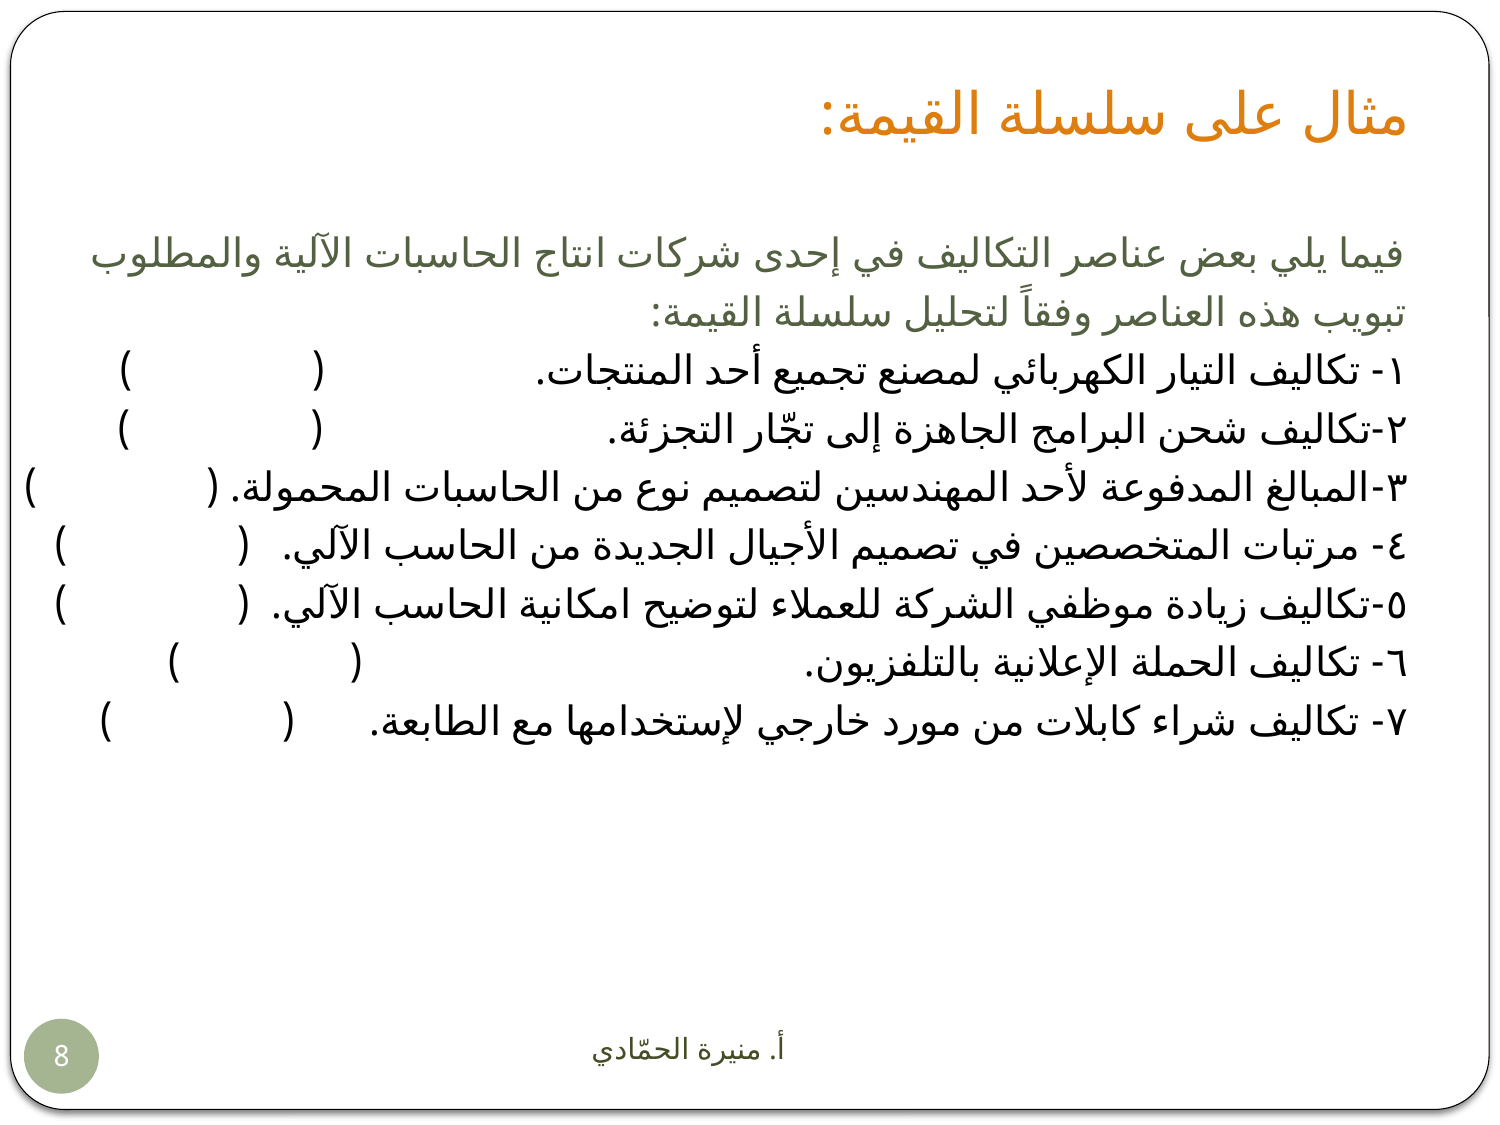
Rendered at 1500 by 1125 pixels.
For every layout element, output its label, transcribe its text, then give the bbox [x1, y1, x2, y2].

title مثال على سلسلة القيمة: [150, 45, 1425, 161]
footer أ. منيرة الحمّادي [150, 1012, 800, 1088]
list فيما يلي بعض عناصر التكاليف في إحدى شركات انتاج الحاسبات الآلية والمطلوب تبويب هذه العناصر وفقاً لتحليل سلسلة القيمة: ١- تكاليف التيار الكهربائي لمصنع تجميع أحد المنتجات. ( ) ٢-تكاليف شحن البرامج الجاهزة إلى تجّار التجزئة. ( ) ٣-المبالغ المدفوعة لأحد المهندسين لتصميم نوع من الحاسبات المحمولة. ( ) ٤- مرتبات المتخصصين في تصميم الأجيال الجديدة من الحاسب الآلي. ( ) ٥-تكاليف زيادة موظفي الشركة للعملاء لتوضيح امكانية الحاسب الآلي. ( ) ٦- تكاليف الحملة الإعلانية بالتلفزيون. ( ) ٧- تكاليف شراء كابلات من مورد خارجي لإستخدامها مع الطابعة. ( ) [0, 219, 1423, 970]
slide_number 8 [23, 1018, 99, 1094]
